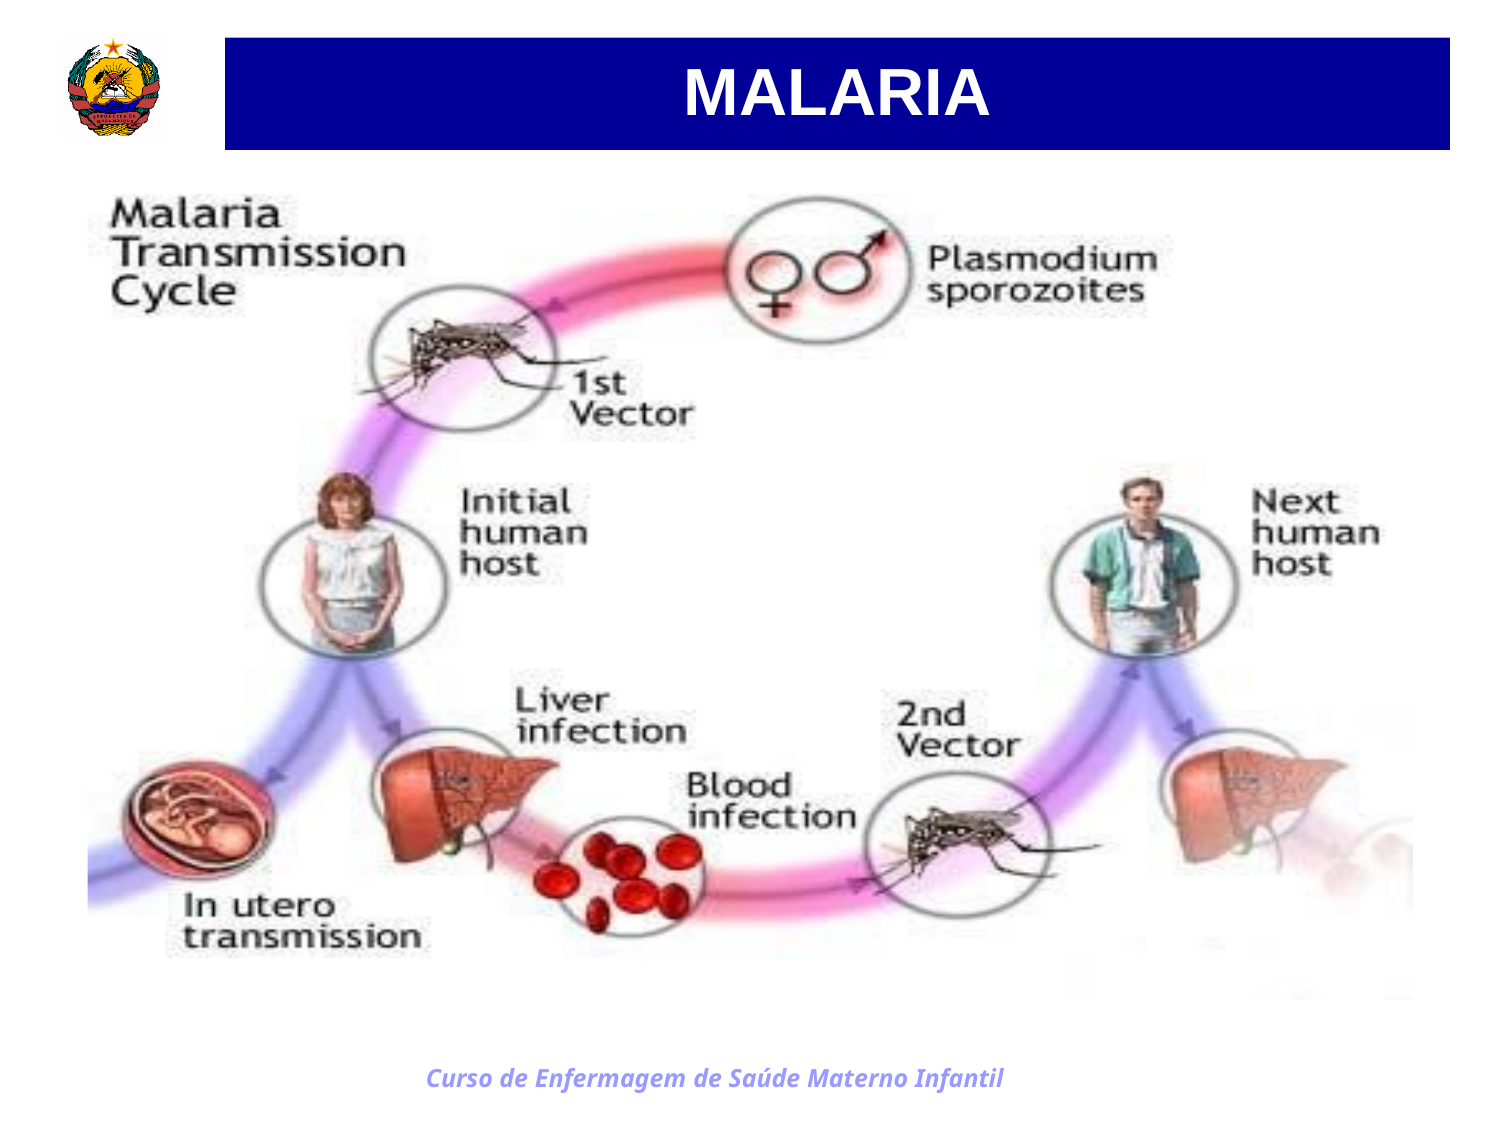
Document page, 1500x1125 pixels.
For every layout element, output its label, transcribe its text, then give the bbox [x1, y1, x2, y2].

text_box [62, 37, 165, 139]
text_box [87, 174, 1413, 1000]
text_box Curso de Enfermagem de Saúde Materno Infantil [423, 1064, 1118, 1094]
text_box MALARIA [225, 37, 1450, 150]
